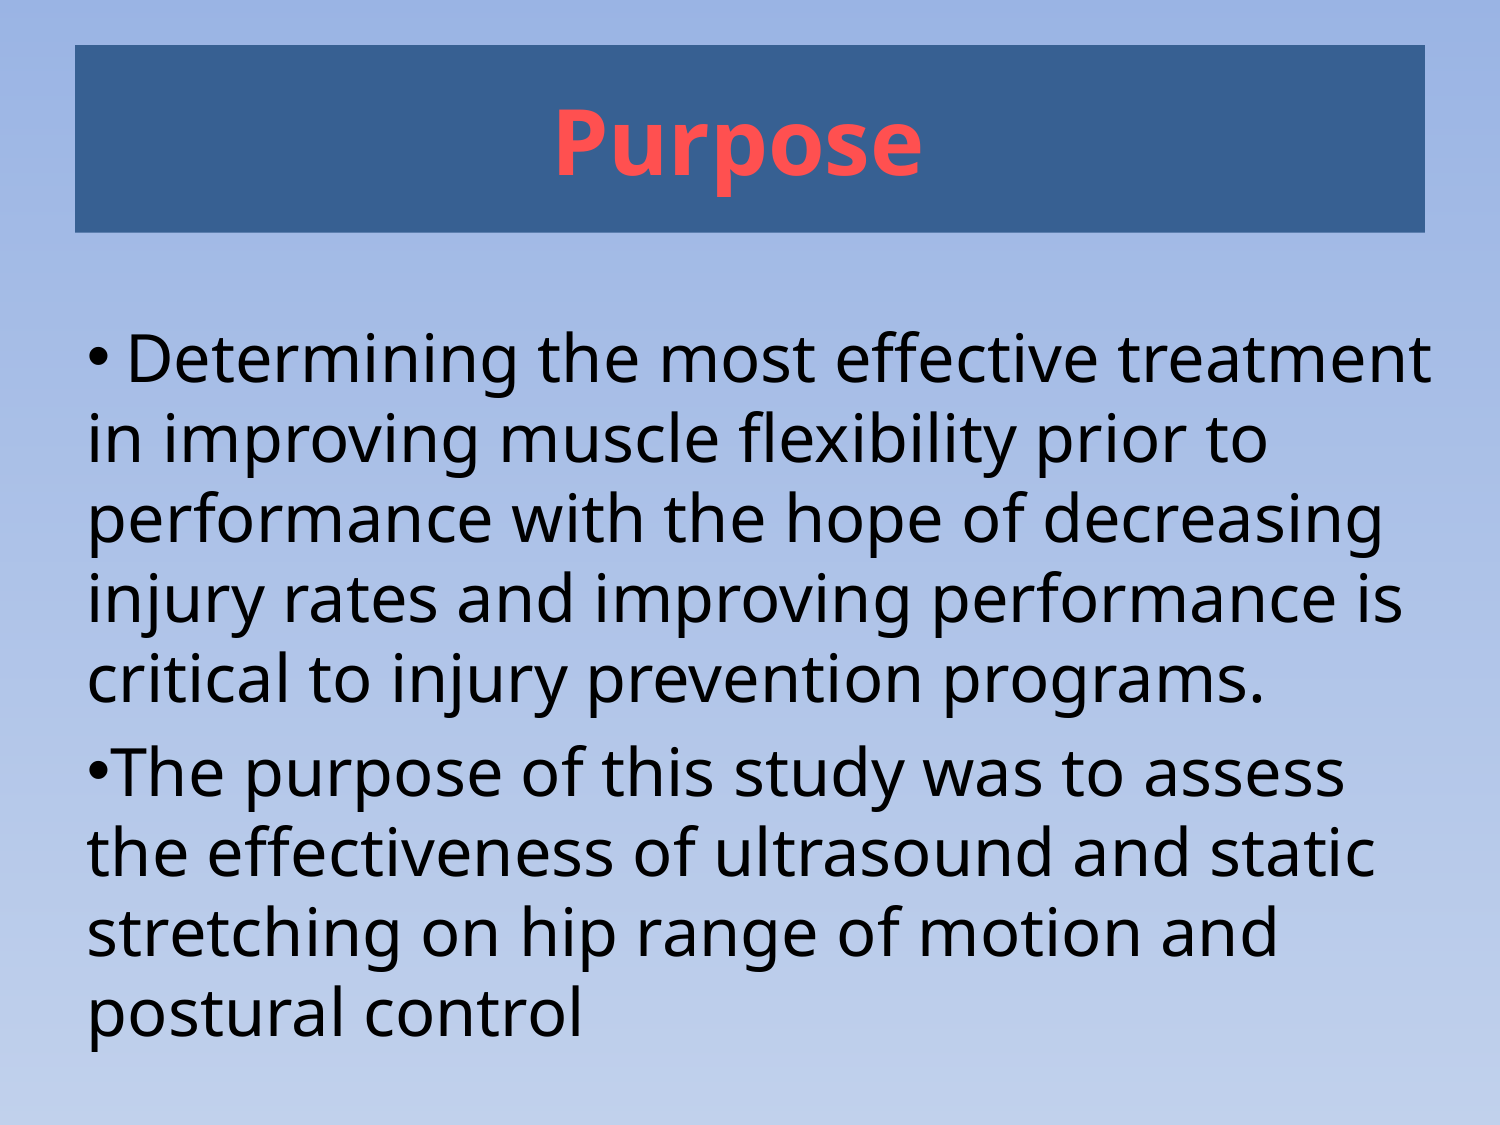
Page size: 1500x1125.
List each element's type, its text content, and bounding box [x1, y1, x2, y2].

title Purpose [75, 45, 1425, 224]
list Determining the most effective treatment in improving muscle flexibility prior to performance with the hope of decreasing injury rates and improving performance is critical to injury prevention programs. The purpose of this study was to assess the effectiveness of ultrasound and static stretching on hip range of motion and postural control [62, 224, 1450, 1125]
